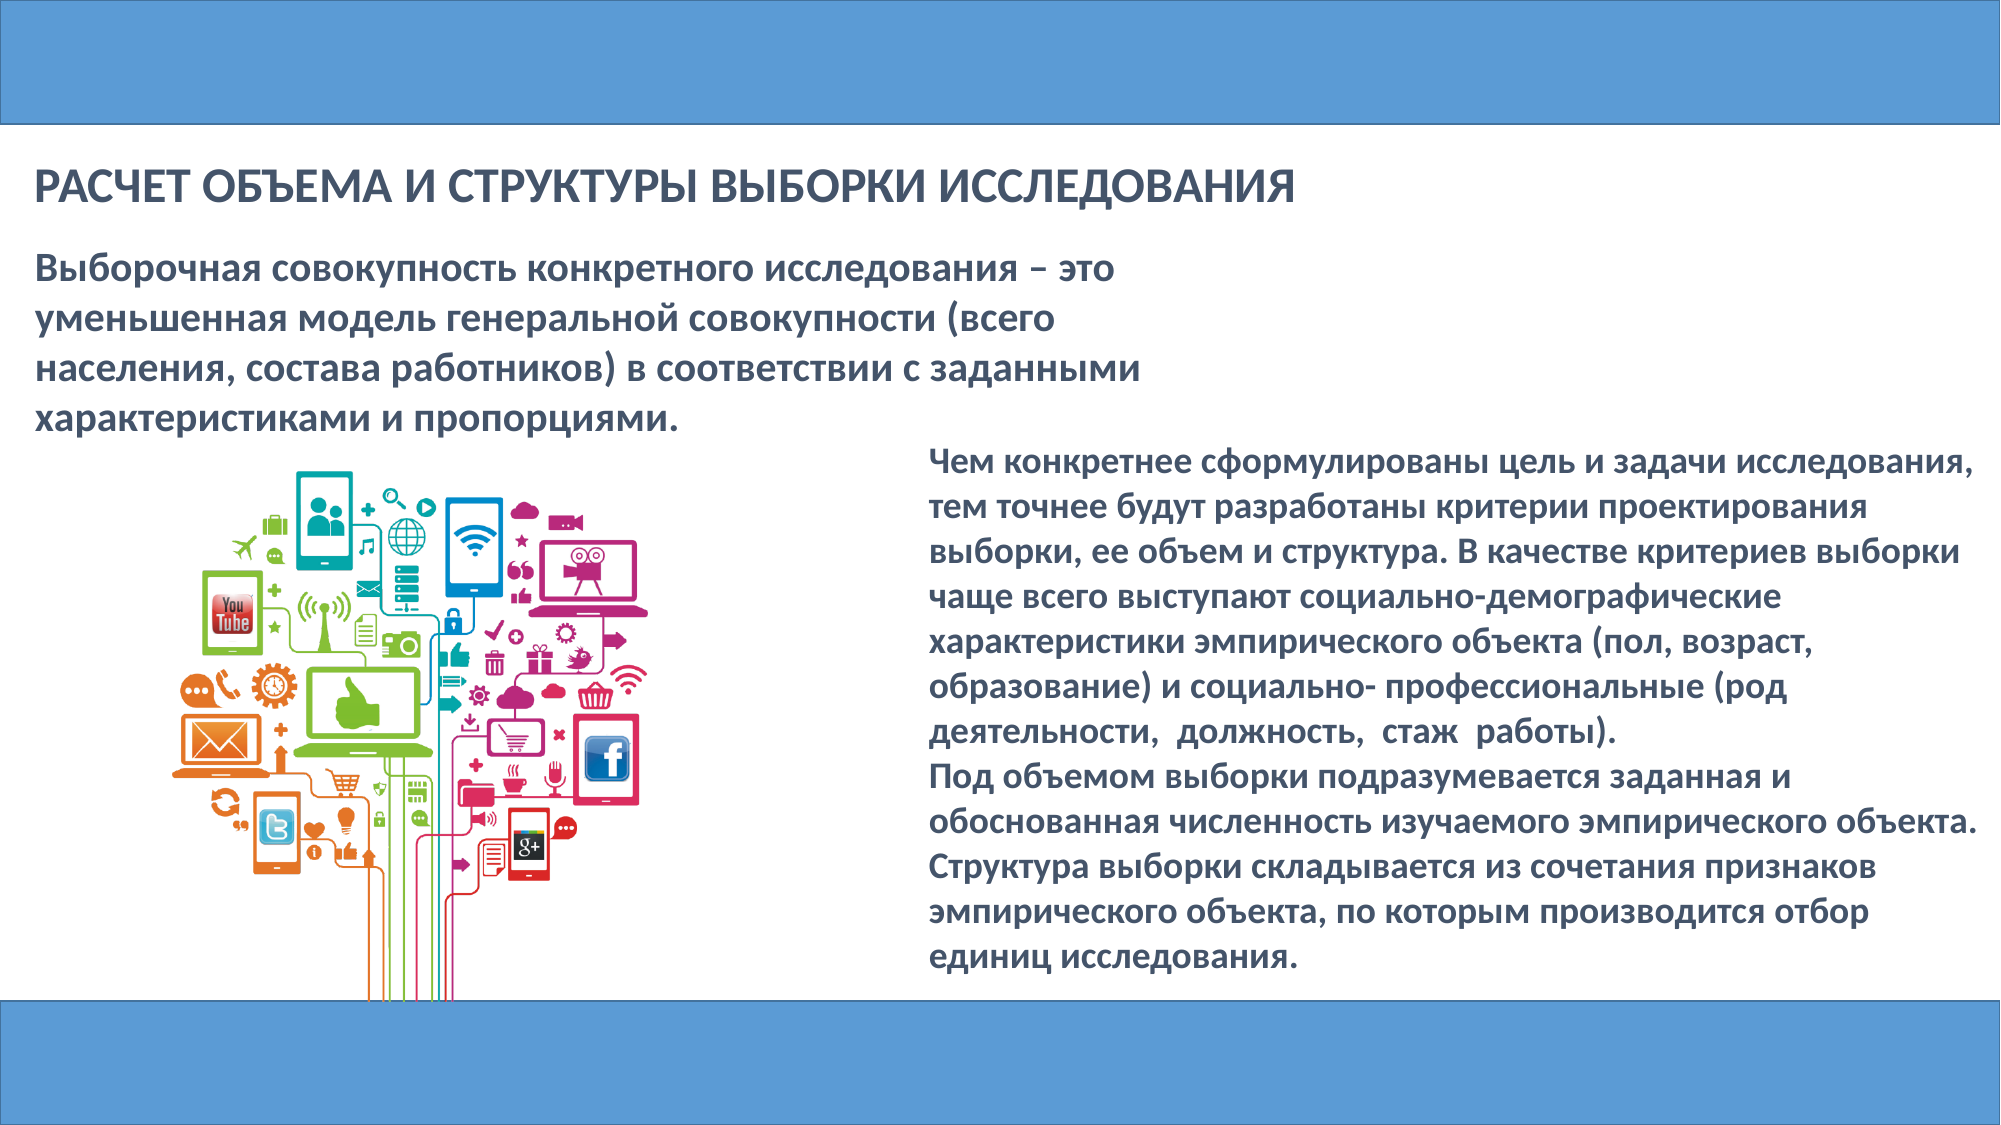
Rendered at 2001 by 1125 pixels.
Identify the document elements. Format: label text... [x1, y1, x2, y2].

text_box [0, 1000, 2000, 1125]
text_box Чем конкретнее сформулированы цель и задачи исследования, тем точнее будут разработаны критерии проектирования выборки, ее объем и структура. В качестве критериев выборки чаще всего выступают социально-демографические характеристики эмпирического объекта (пол, возраст, образование) и социально- профессиональные (род деятельности, должность, стаж работы). Под объемом выборки подразумевается заданная и обоснованная численность изучаемого эмпирического объекта. Структура выборки складывается из сочетания признаков эмпирического объекта, по которым производится отбор единиц исследования. [913, 428, 2000, 984]
text_box [0, 0, 2000, 125]
picture [164, 467, 652, 1002]
text_box РАСЧЕТ ОБЪЕМА И СТРУКТУРЫ ВЫБОРКИ ИССЛЕДОВАНИЯ [20, 145, 1317, 220]
text_box Выборочная совокупность конкретного исследования – это уменьшенная модель генеральной совокупности (всего населения, состава работников) в соответствии с заданными характеристиками и пропорциями. [20, 232, 1177, 448]
